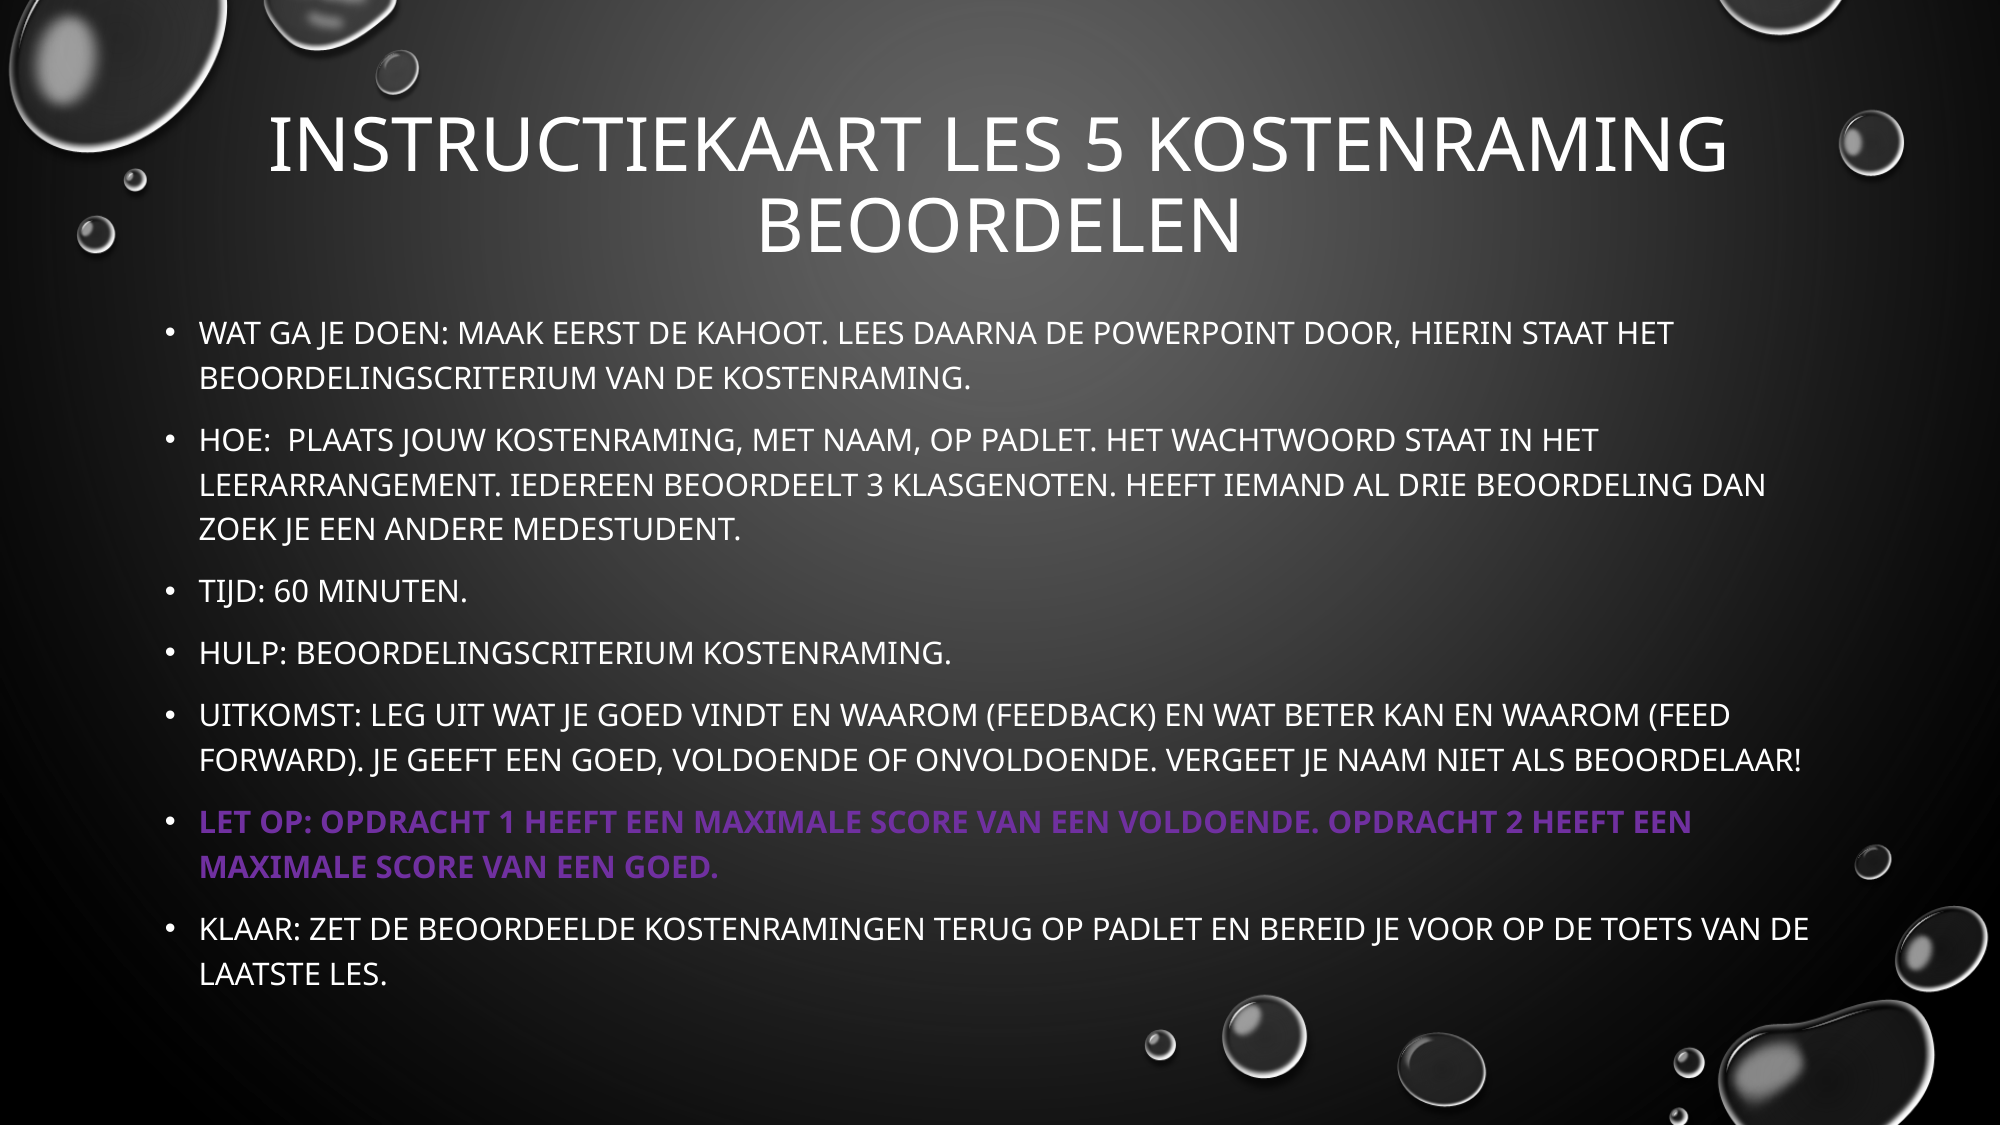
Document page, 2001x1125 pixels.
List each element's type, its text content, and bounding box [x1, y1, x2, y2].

picture [0, 0, 2000, 1125]
list Wat ga je doen: maak eerst de kahoot. lees daarna de PowerPoint door, hierin staat het beoordelingscriterium van de kostenraming. Hoe: Plaats jouw kostenraming, met naam, op padlet. Het wachtwoord staat in het leerarrangement. Iedereen beoordeelt 3 klasgenoten. Heeft iemand al drie beoordeling dan zoek je een andere medestudent. Tijd: 60 minuten. Hulp: beoordelingscriterium kostenraming. uitkomst: leg uit wat je goed vindt en waarom (feedback) en wat beter kan en waarom (feed forward). Je geeft een goed, voldoende of onvoldoende. Vergeet je naam niet als beoordelaar! Let op: opdracht 1 heeft een maximale score van een voldoende. Opdracht 2 heeft een maximale score van een goed. Klaar: zet de beoordeelde kostenramingen terug op padlet en bereid je voor op de toets van de laatste les. [149, 298, 1850, 1037]
title Instructiekaart les 5 kostenraming beoordelen [149, 101, 1851, 364]
